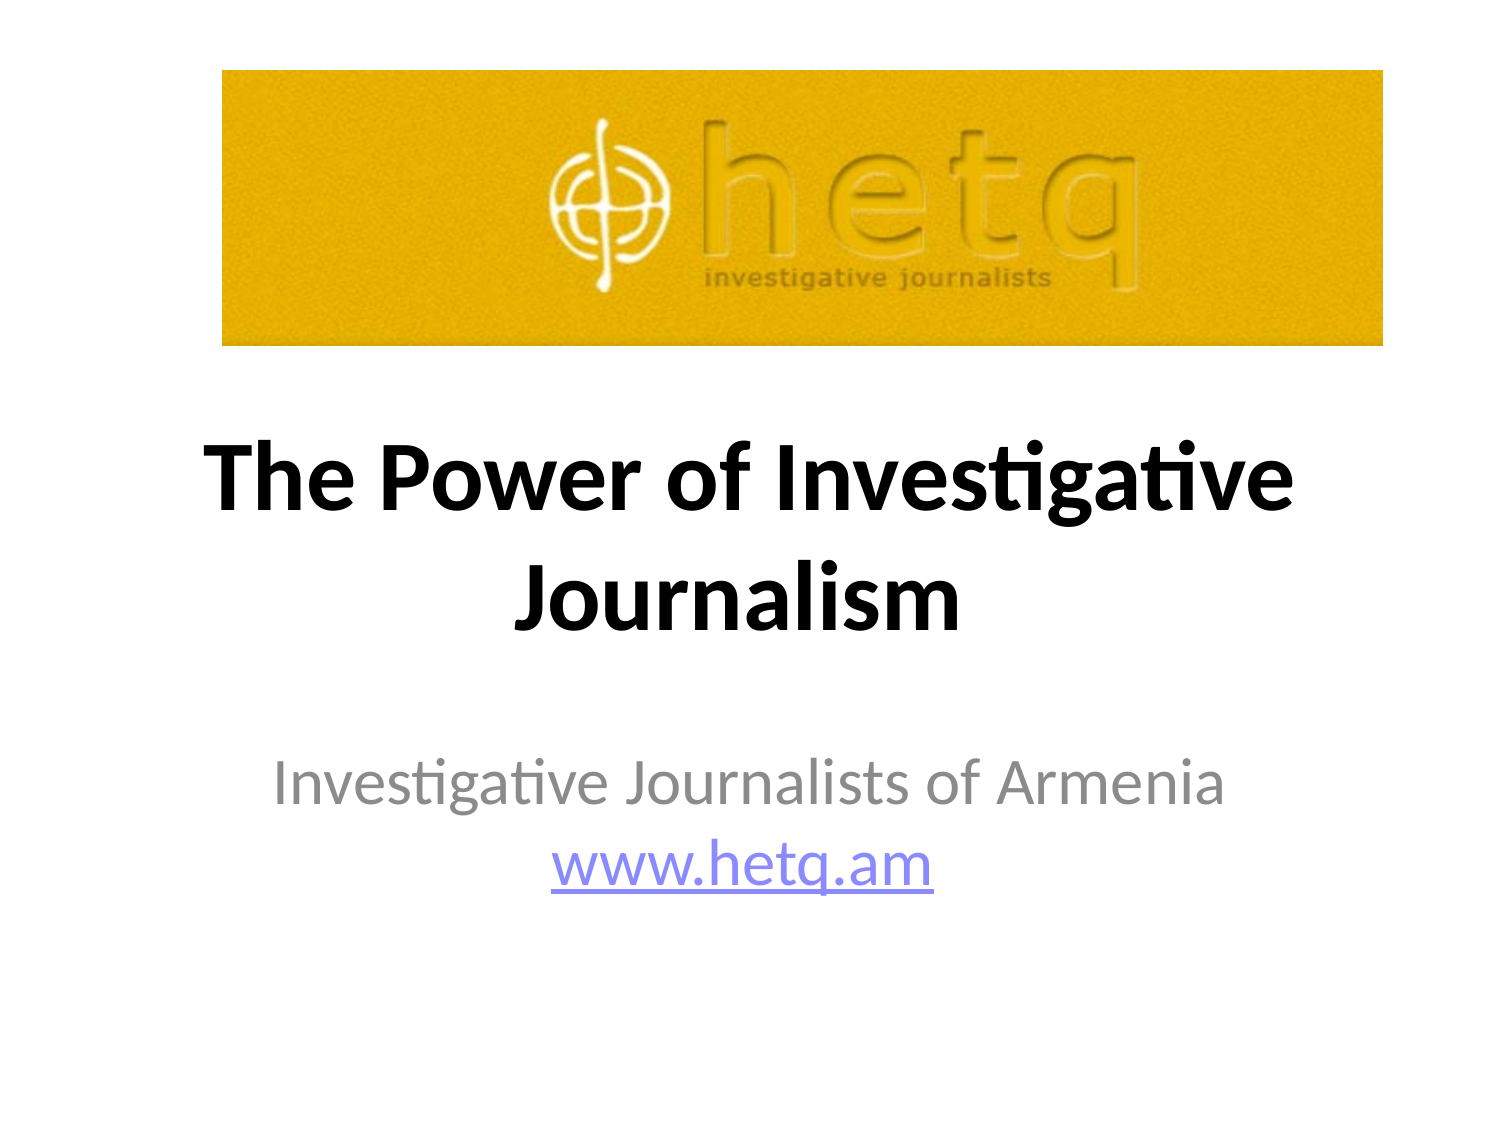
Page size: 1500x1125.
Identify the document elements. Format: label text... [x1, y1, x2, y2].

subtitle Investigative Journalists of Armenia www.hetq.am [225, 637, 1275, 925]
picture [222, 70, 1383, 346]
title The Power of Investigative Journalism [112, 349, 1388, 591]
